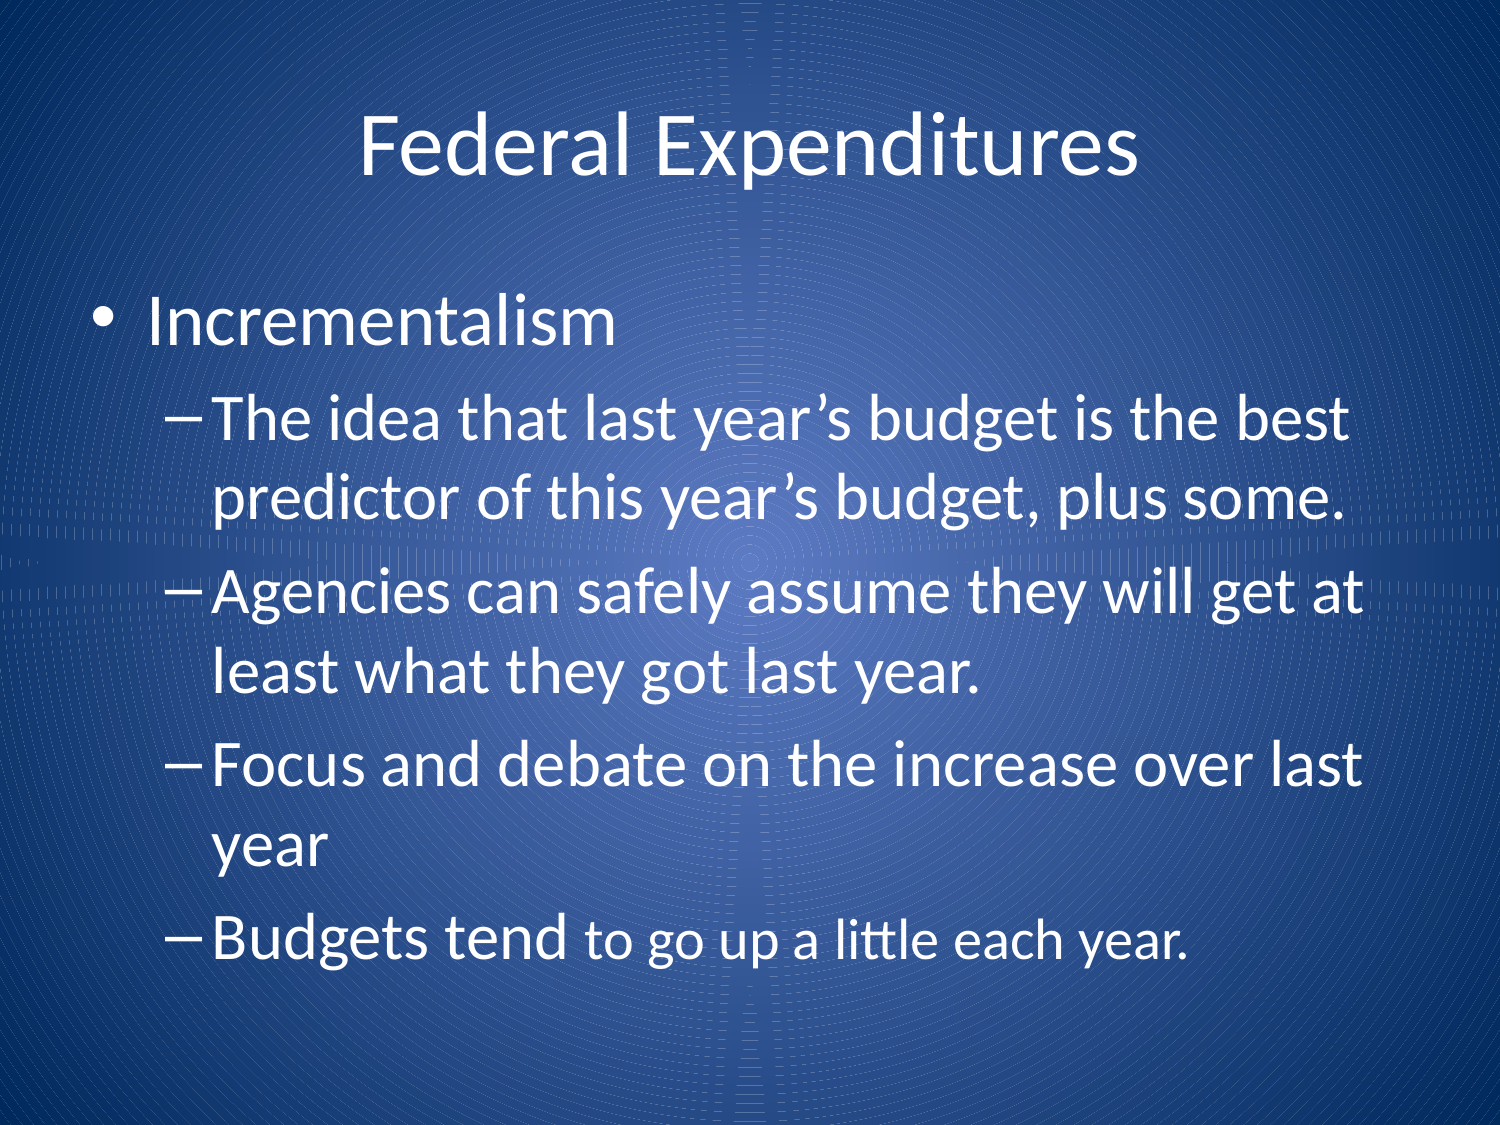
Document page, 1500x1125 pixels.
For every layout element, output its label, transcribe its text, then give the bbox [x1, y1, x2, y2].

list Incrementalism The idea that last year’s budget is the best predictor of this year’s budget, plus some. Agencies can safely assume they will get at least what they got last year. Focus and debate on the increase over last year Budgets tend to go up a little each year. [75, 262, 1425, 1005]
title Federal Expenditures [75, 45, 1425, 233]
